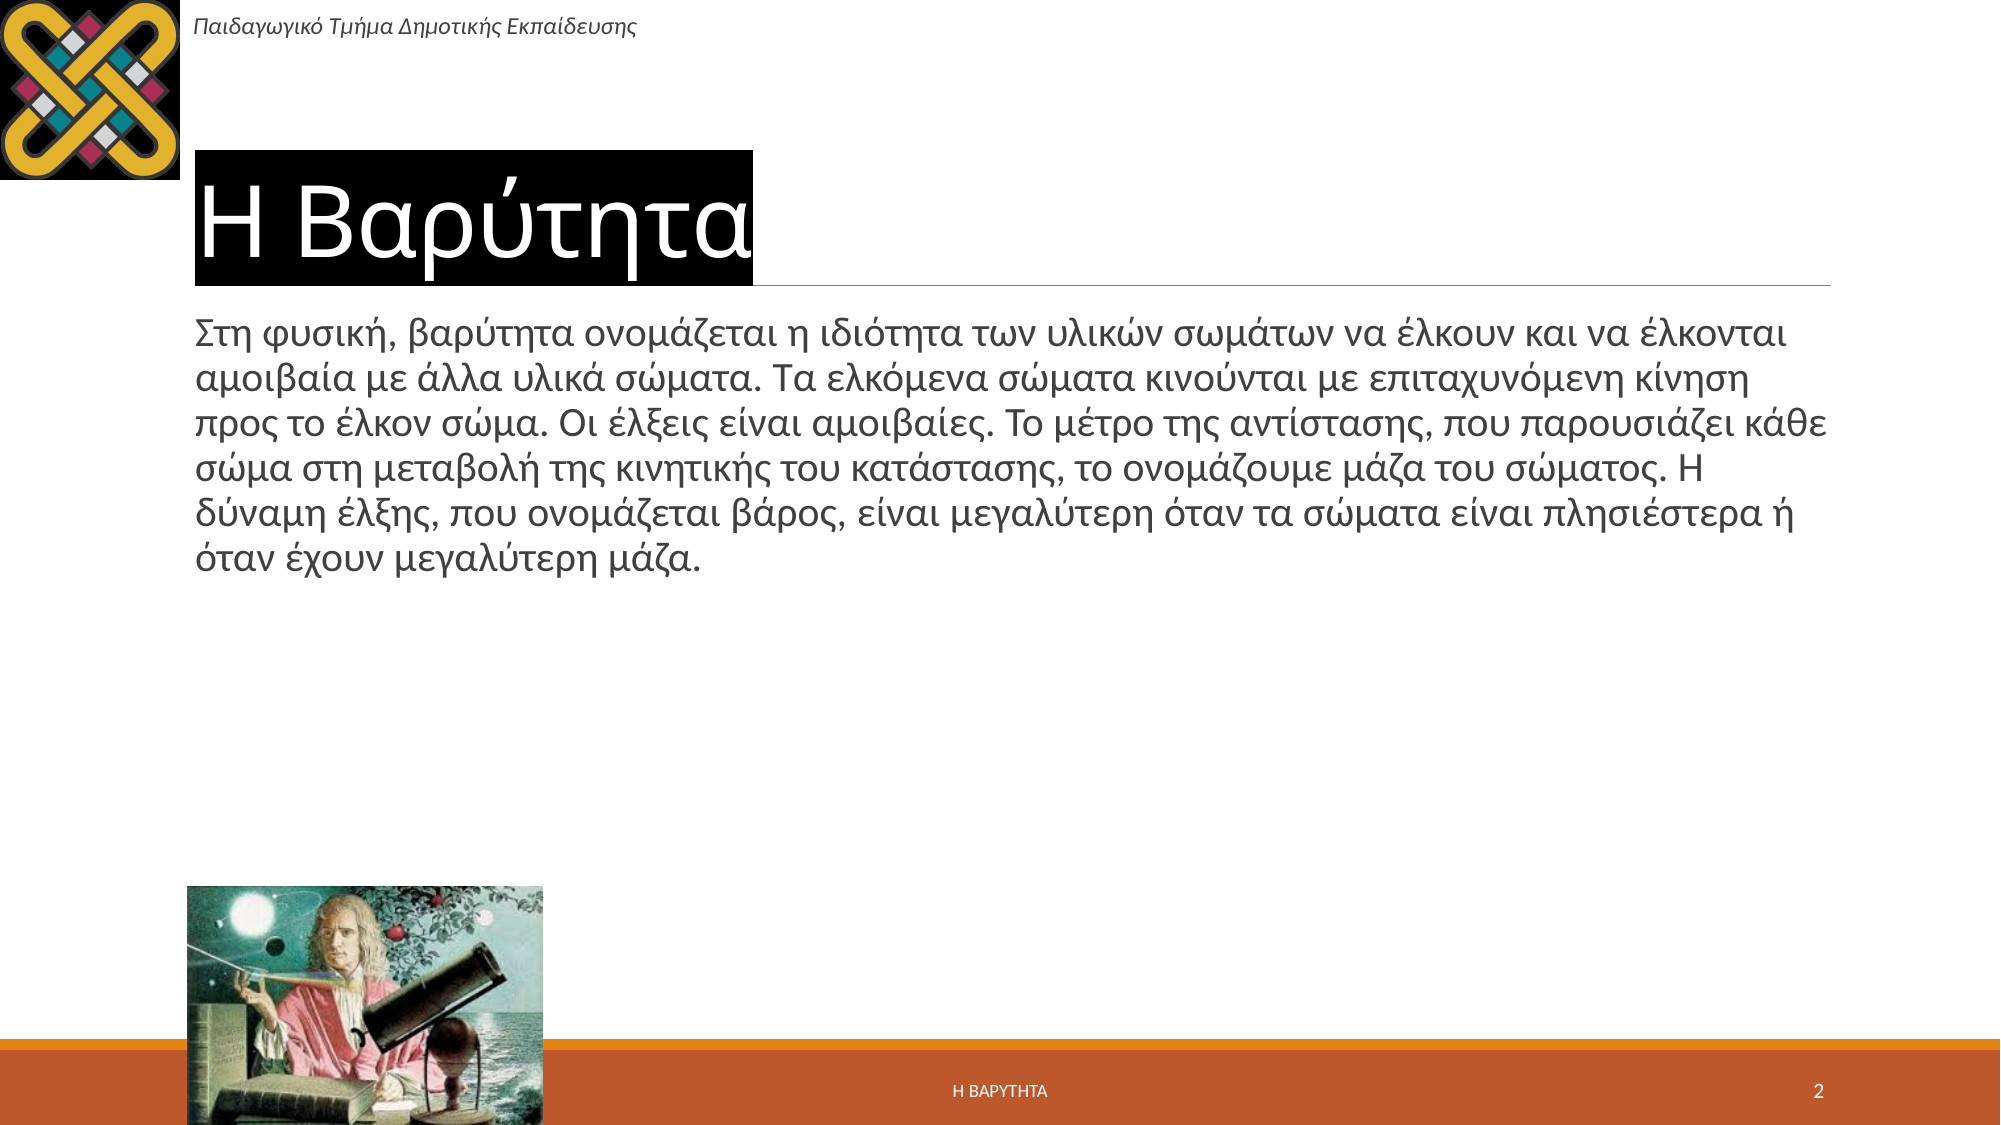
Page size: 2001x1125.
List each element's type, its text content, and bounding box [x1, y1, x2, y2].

footer Η Βαρύτητα [604, 1059, 1396, 1120]
title Η Βαρύτητα [180, 47, 1830, 285]
picture [0, 0, 180, 180]
slide_number 2 [1624, 1059, 1840, 1120]
list Παιδαγωγικό Τμήμα Δημοτικής Εκπαίδευσης [179, 5, 957, 48]
picture [187, 963, 543, 1125]
list Στη φυσική, βαρύτητα ονομάζεται η ιδιότητα των υλικών σωμάτων να έλκουν και να έλκονται αμοιβαία με άλλα υλικά σώματα. Τα ελκόμενα σώματα κινούνται με επιταχυνόμενη κίνηση προς το έλκον σώμα. Οι έλξεις είναι αμοιβαίες. Το μέτρο της αντίστασης, που παρουσιάζει κάθε σώμα στη μεταβολή της κινητικής του κατάστασης, το ονομάζουμε μάζα του σώματος. Η δύναμη έλξης, που ονομάζεται βάρος, είναι μεγαλύτερη όταν τα σώματα είναι πλησιέστερα ή όταν έχουν μεγαλύτερη μάζα. [180, 302, 1830, 963]
